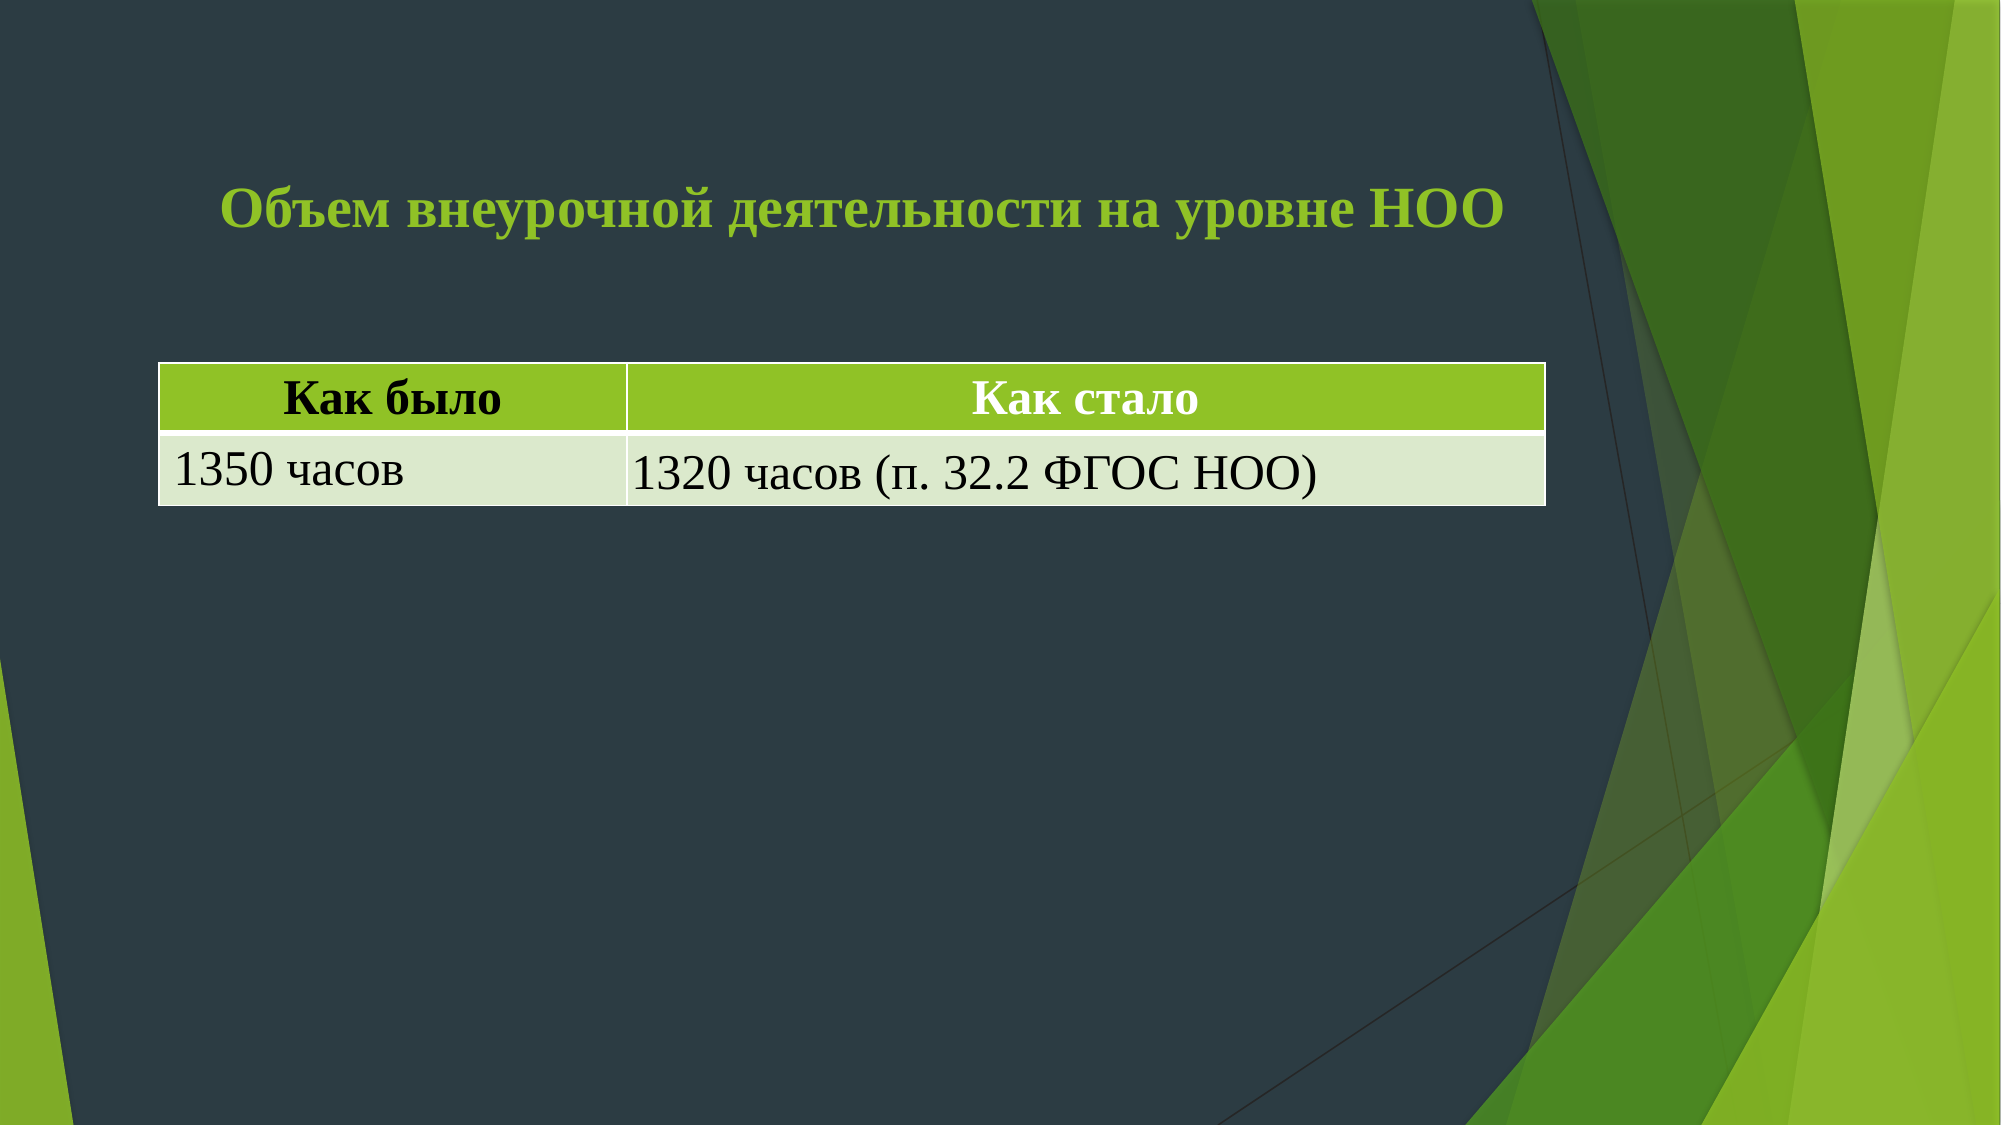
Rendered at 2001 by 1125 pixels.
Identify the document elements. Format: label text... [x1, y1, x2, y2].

table_cell 1320 часов (п. 32.2 ФГОС НОО) [628, 436, 1544, 505]
table_header Как было [160, 364, 626, 430]
table_header Как стало [628, 364, 1544, 430]
table_cell 1350 часов [160, 436, 626, 505]
title Объем внеурочной деятельности на уровне НОО [0, 161, 1725, 379]
